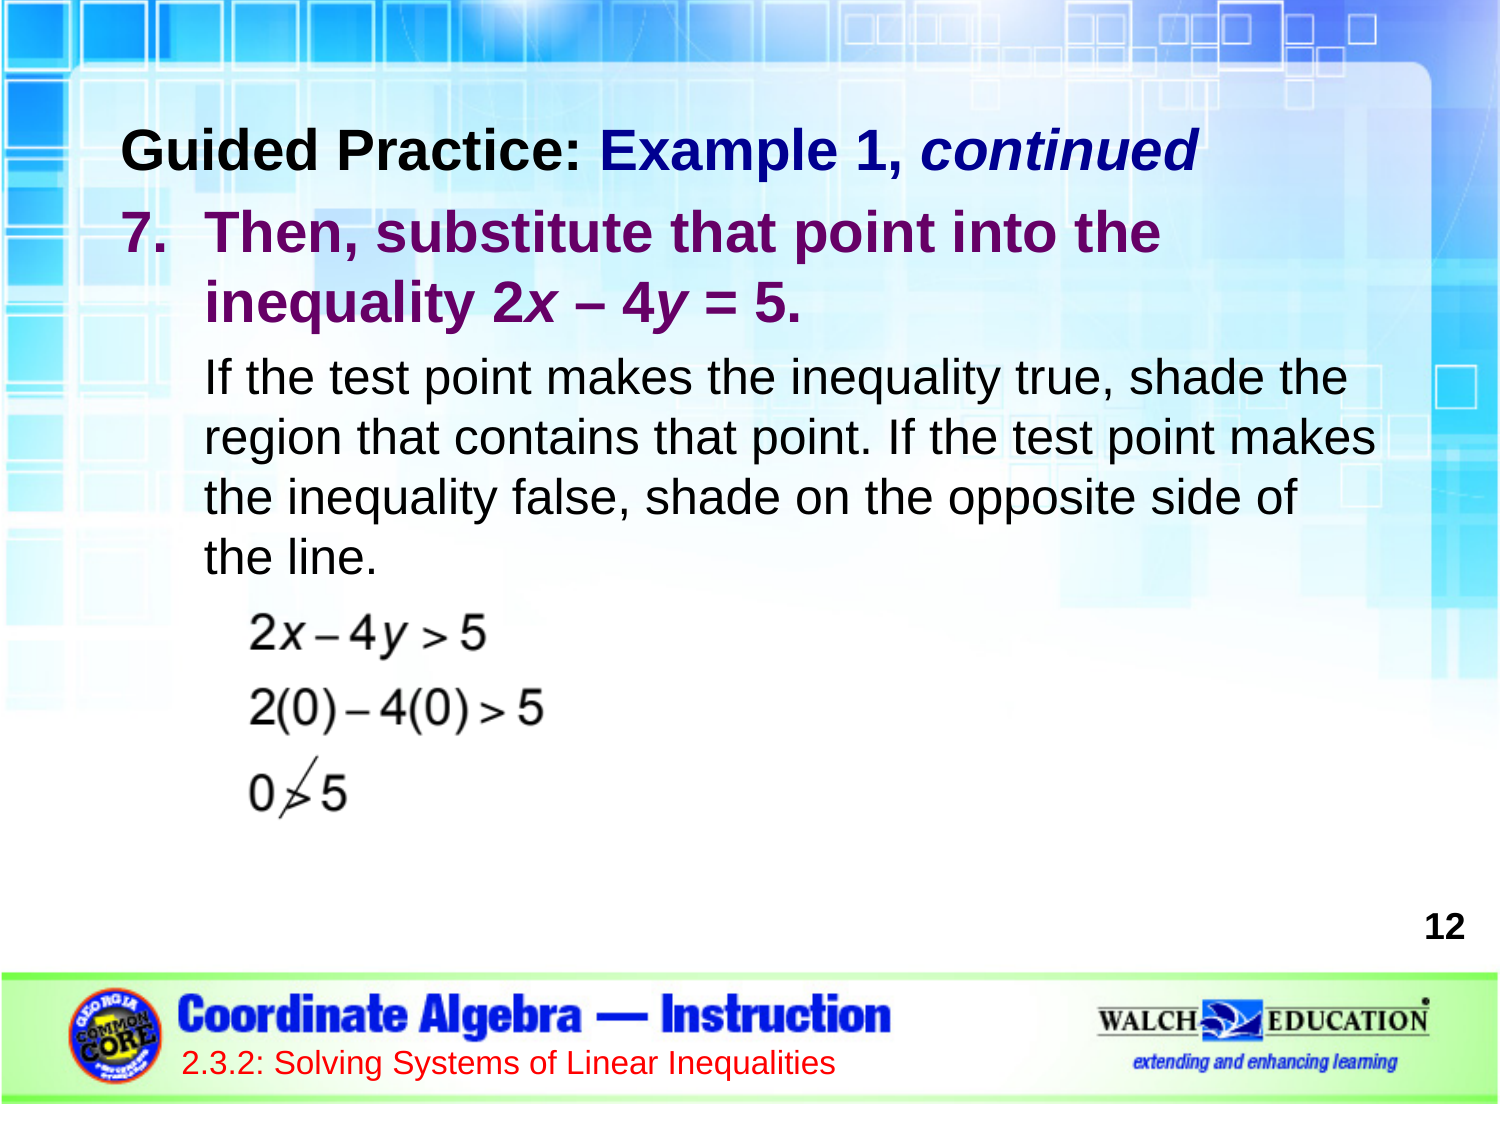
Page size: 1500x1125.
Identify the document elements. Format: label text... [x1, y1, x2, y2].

list 2.3.2: Solving Systems of Linear Inequalities [166, 1033, 1074, 1078]
slide_number 12 [1361, 901, 1481, 949]
picture [1, 0, 1500, 1104]
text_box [246, 606, 546, 823]
subtitle Guided Practice: Example 1, continued Then, substitute that point into the inequality 2x – 4y = 5. If the test point makes the inequality true, shade the region that contains that point. If the test point makes the inequality false, shade on the opposite side of the line. [105, 105, 1394, 925]
